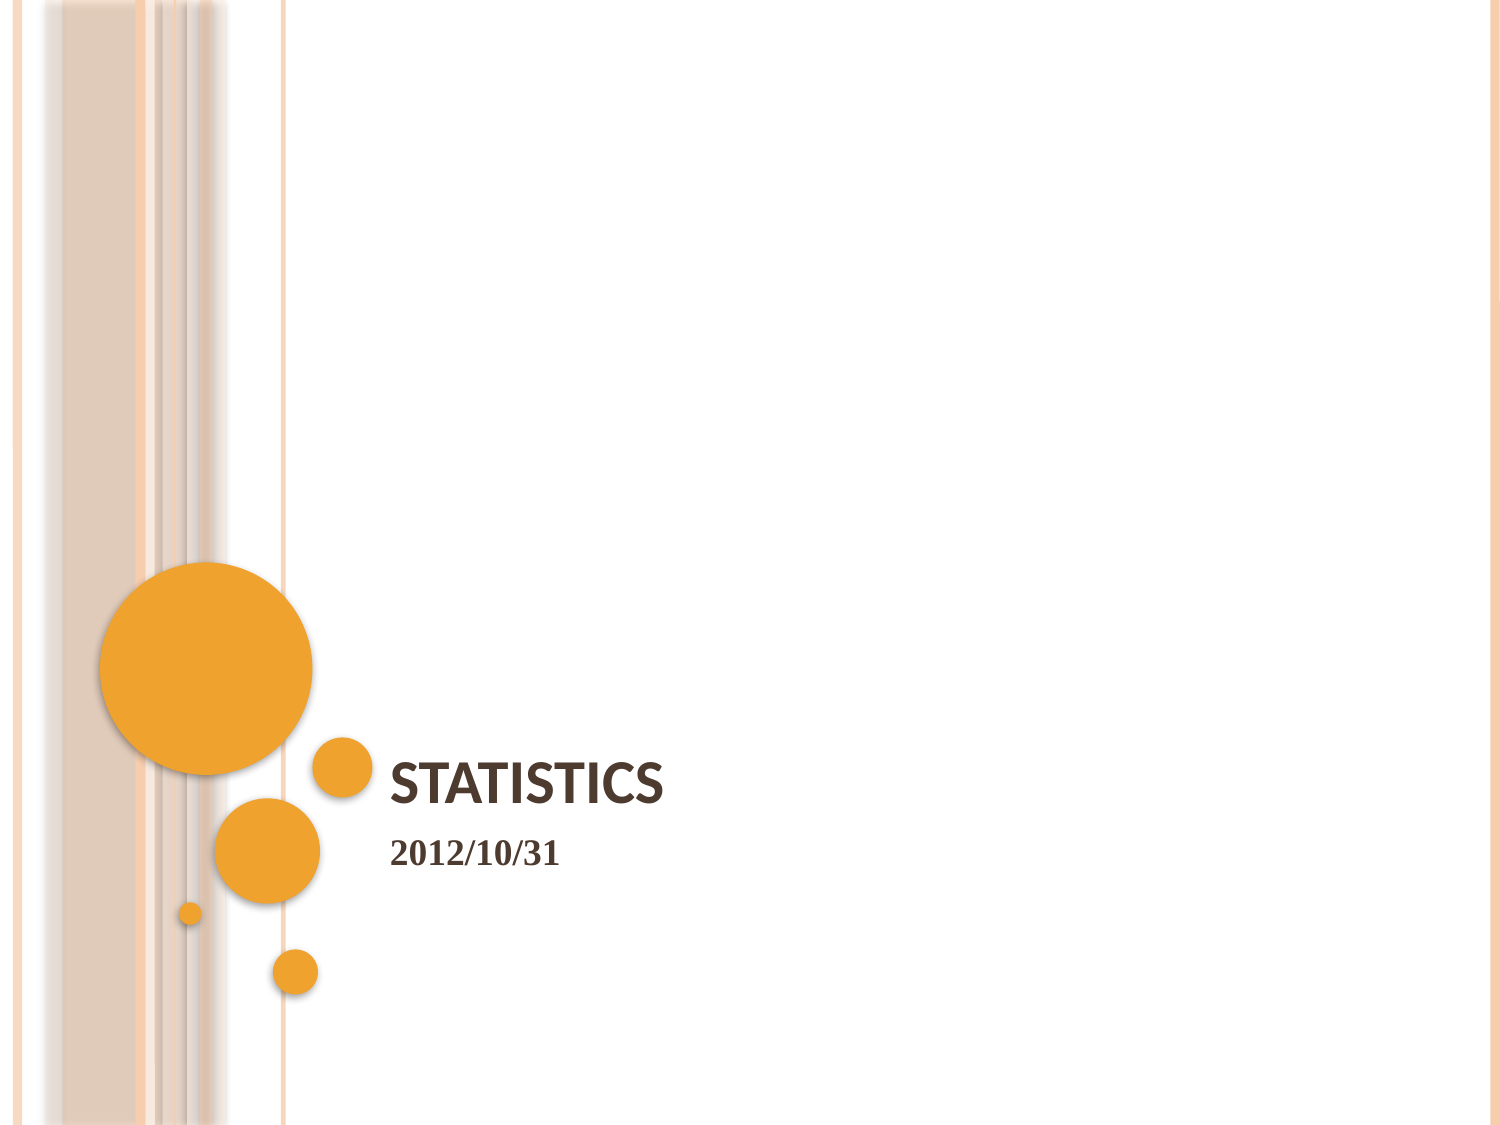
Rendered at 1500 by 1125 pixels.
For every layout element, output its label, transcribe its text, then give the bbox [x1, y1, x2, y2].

subtitle 2012/10/31 [375, 820, 1388, 1046]
title Statistics [375, 512, 1388, 820]
